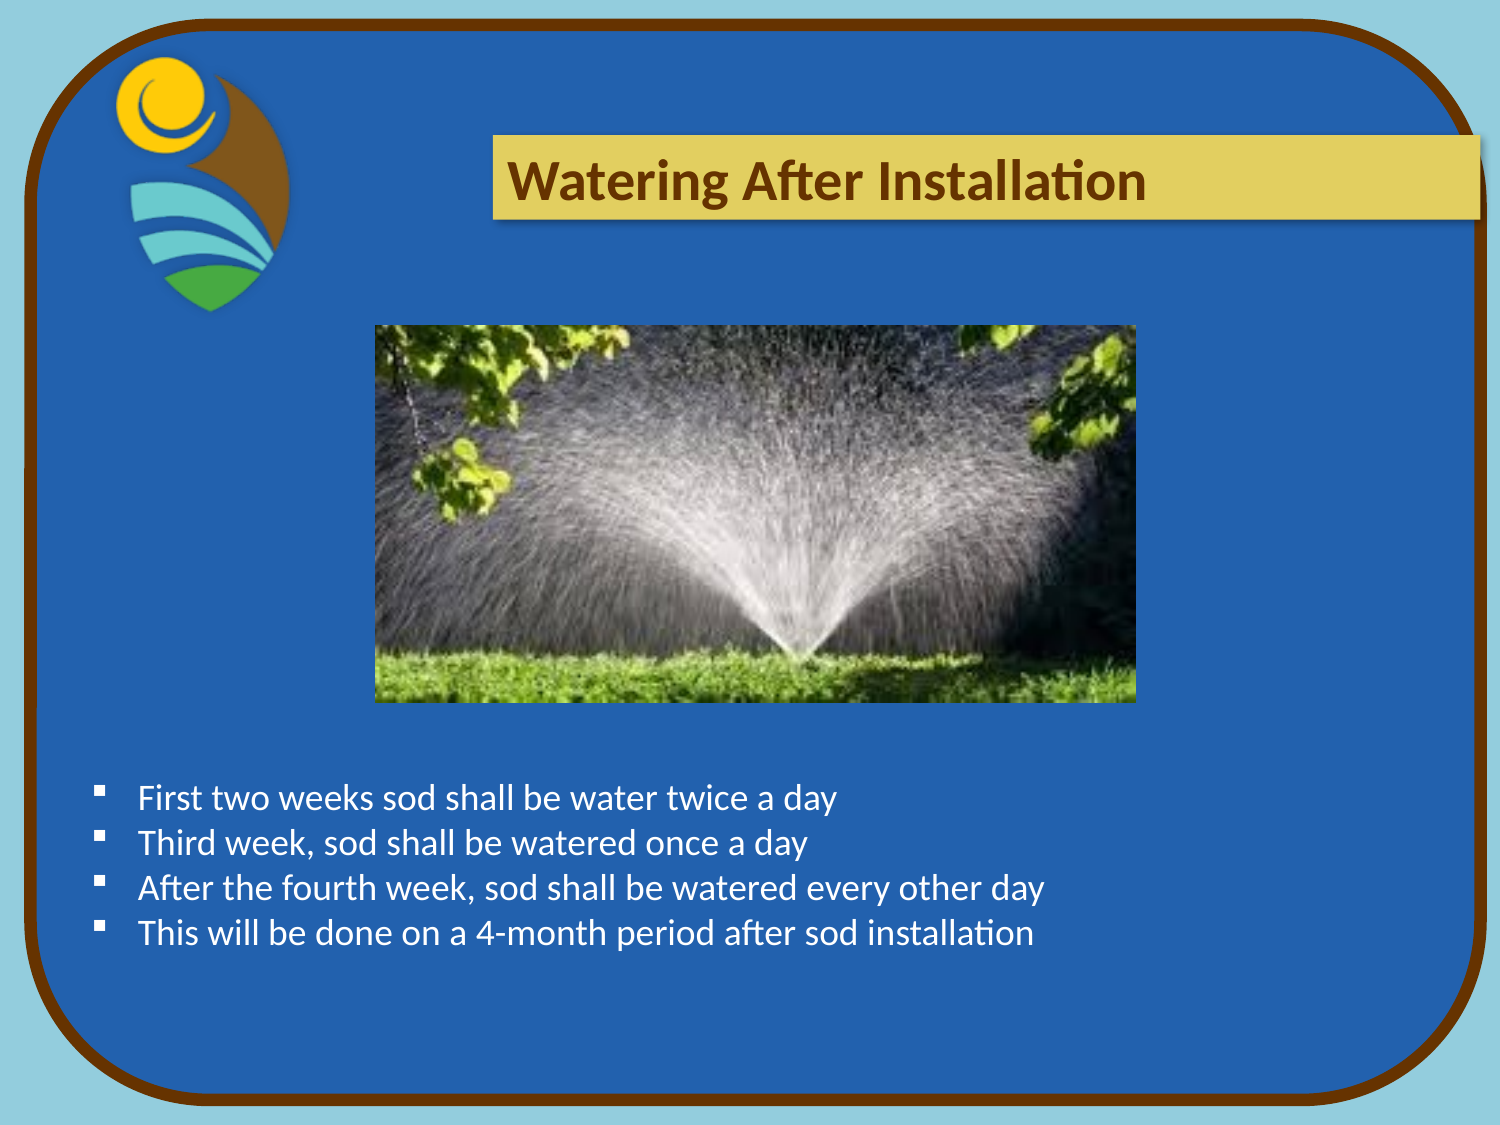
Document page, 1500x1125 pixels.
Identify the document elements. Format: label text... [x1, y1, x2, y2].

text_box Watering After Installation [492, 135, 1481, 220]
text_box [28, 22, 1483, 1103]
text_box First two weeks sod shall be water twice a day Third week, sod shall be watered once a day After the fourth week, sod shall be watered every other day This will be done on a 4-month period after sod installation [76, 765, 1438, 961]
picture [116, 57, 295, 313]
picture [375, 325, 1136, 703]
